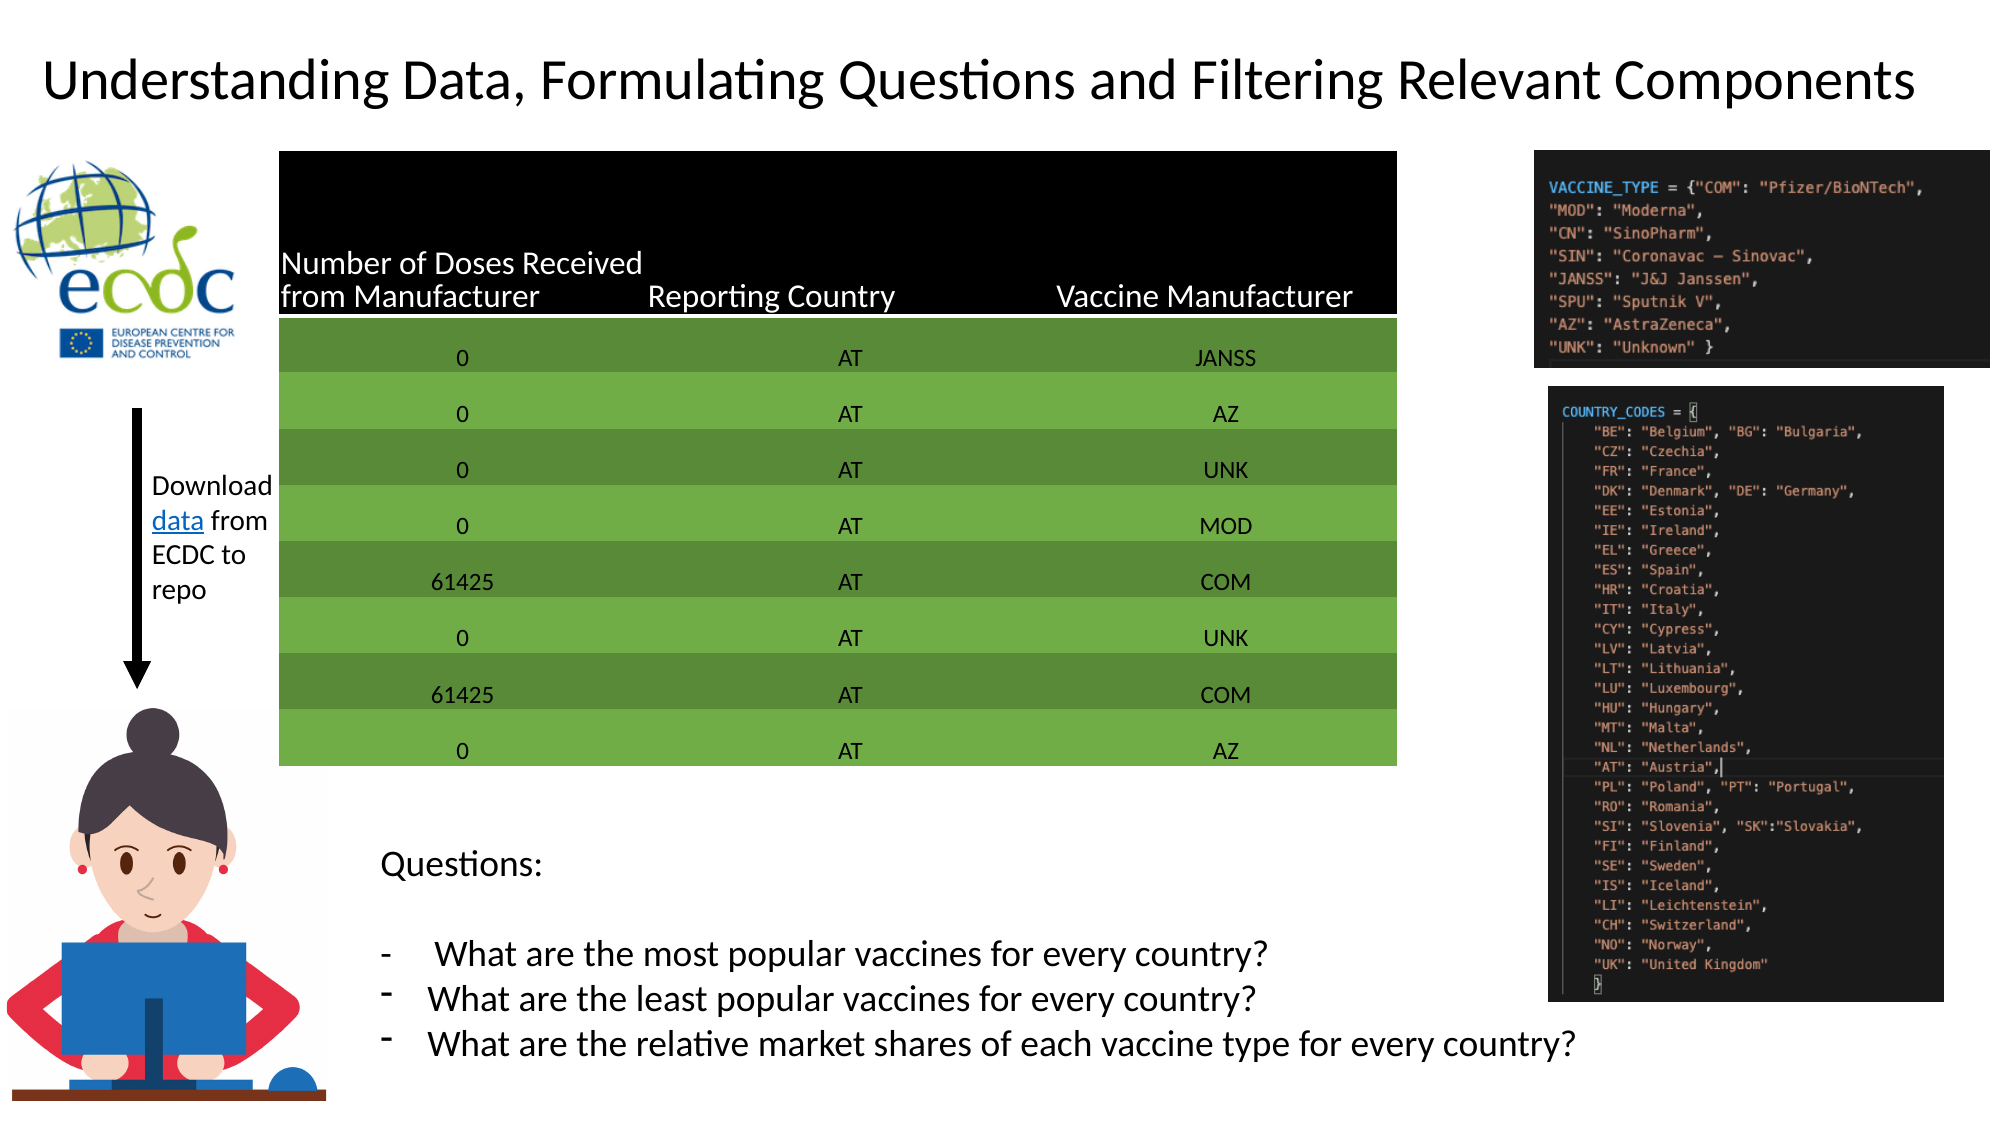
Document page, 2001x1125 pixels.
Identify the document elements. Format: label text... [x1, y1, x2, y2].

table_cell AZ [1055, 709, 1397, 766]
table_cell 0 [279, 318, 646, 372]
picture [1534, 150, 1990, 368]
picture [6, 708, 327, 1101]
picture [10, 158, 238, 361]
table_cell 0 [279, 597, 646, 653]
table_cell UNK [1055, 597, 1397, 653]
table_cell UNK [1055, 429, 1397, 485]
table_header Number of Doses Received from Manufacturer [279, 151, 646, 314]
table_cell AT [646, 597, 1055, 653]
text_box Understanding Data, Formulating Questions and Filtering Relevant Components [27, 34, 1932, 120]
table_cell AT [646, 541, 1055, 597]
table_cell 0 [279, 485, 646, 541]
table_header Reporting Country [646, 151, 1055, 314]
table_cell 0 [279, 429, 646, 485]
table_cell COM [1055, 653, 1397, 709]
table_cell AT [646, 709, 1055, 766]
table_cell 0 [279, 372, 646, 429]
table_cell JANSS [1055, 318, 1397, 372]
table_cell COM [1055, 541, 1397, 597]
table_cell AT [646, 372, 1055, 429]
table_cell 61425 [279, 653, 646, 709]
table_cell MOD [1055, 485, 1397, 541]
table_header Vaccine Manufacturer [1055, 151, 1397, 314]
text_box Questions: - What are the most popular vaccines for every country? What are the least popular vaccines for every country? What are the relative market shares of each vaccine type for every country? [365, 831, 1594, 1072]
table_cell 0 [327, 709, 646, 766]
text_box Download data from ECDC to repo [138, 458, 279, 613]
table_cell AZ [1055, 372, 1397, 429]
picture [1548, 386, 1944, 1002]
table_cell AT [646, 318, 1055, 372]
table_cell AT [646, 653, 1055, 709]
table_cell AT [646, 485, 1055, 541]
table_cell AT [646, 429, 1055, 485]
table_cell 61425 [279, 541, 646, 597]
